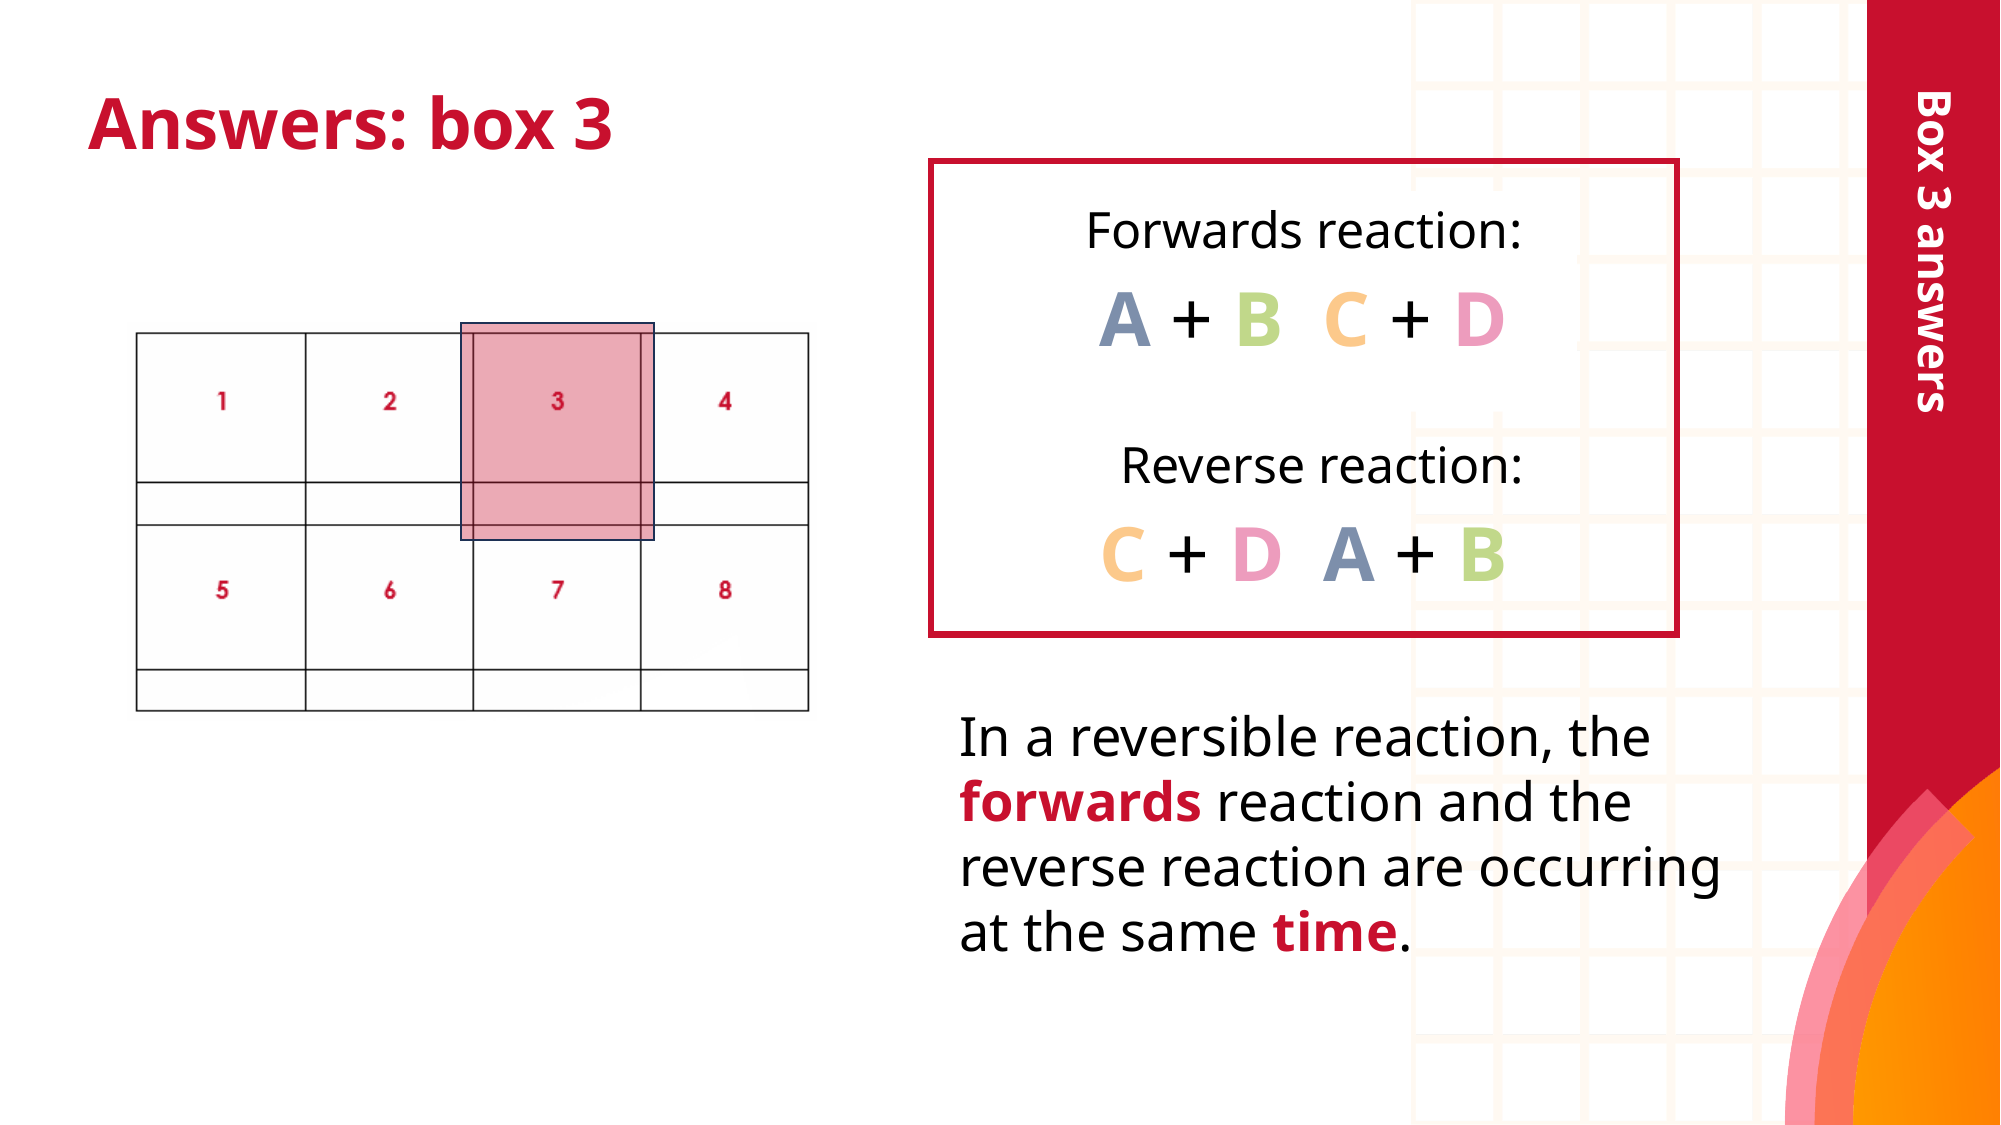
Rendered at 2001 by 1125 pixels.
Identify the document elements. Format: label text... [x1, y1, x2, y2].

text_box [930, 160, 1678, 636]
title Answers: box 3 [88, 88, 1743, 161]
text_box Box 3 answers [1867, 88, 2000, 765]
list In a reversible reaction, the forwards reaction and the reverse reaction are occurring at the same time. [959, 702, 1743, 1031]
picture [127, 322, 817, 721]
picture [1411, 0, 2000, 1125]
